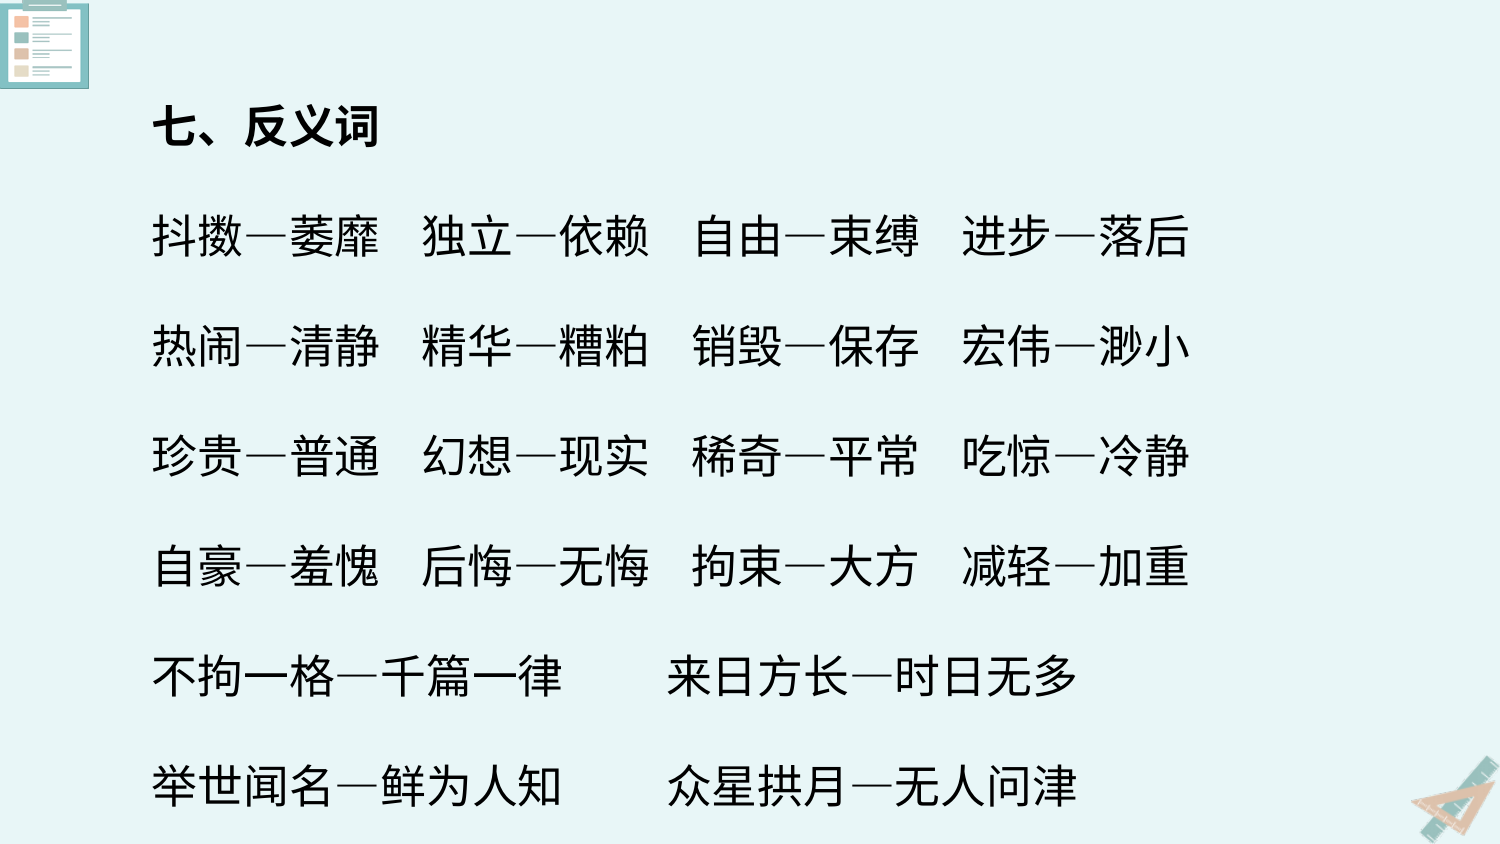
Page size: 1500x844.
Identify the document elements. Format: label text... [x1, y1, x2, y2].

picture [0, 0, 89, 89]
picture [1411, 755, 1500, 844]
text_box 七、反义词 抖擞—萎靡 独立—依赖 自由—束缚 进步—落后 热闹—清静 精华—糟粕 销毁—保存 宏伟—渺小 珍贵—普通 幻想—现实 稀奇—平常 吃惊—冷静 自豪—羞愧 后悔—无悔 拘束—大方 减轻—加重 不拘一格—千篇一律 来日方长—时日无多 举世闻名—鲜为人知 众星拱月—无人问津 [137, 35, 1445, 820]
